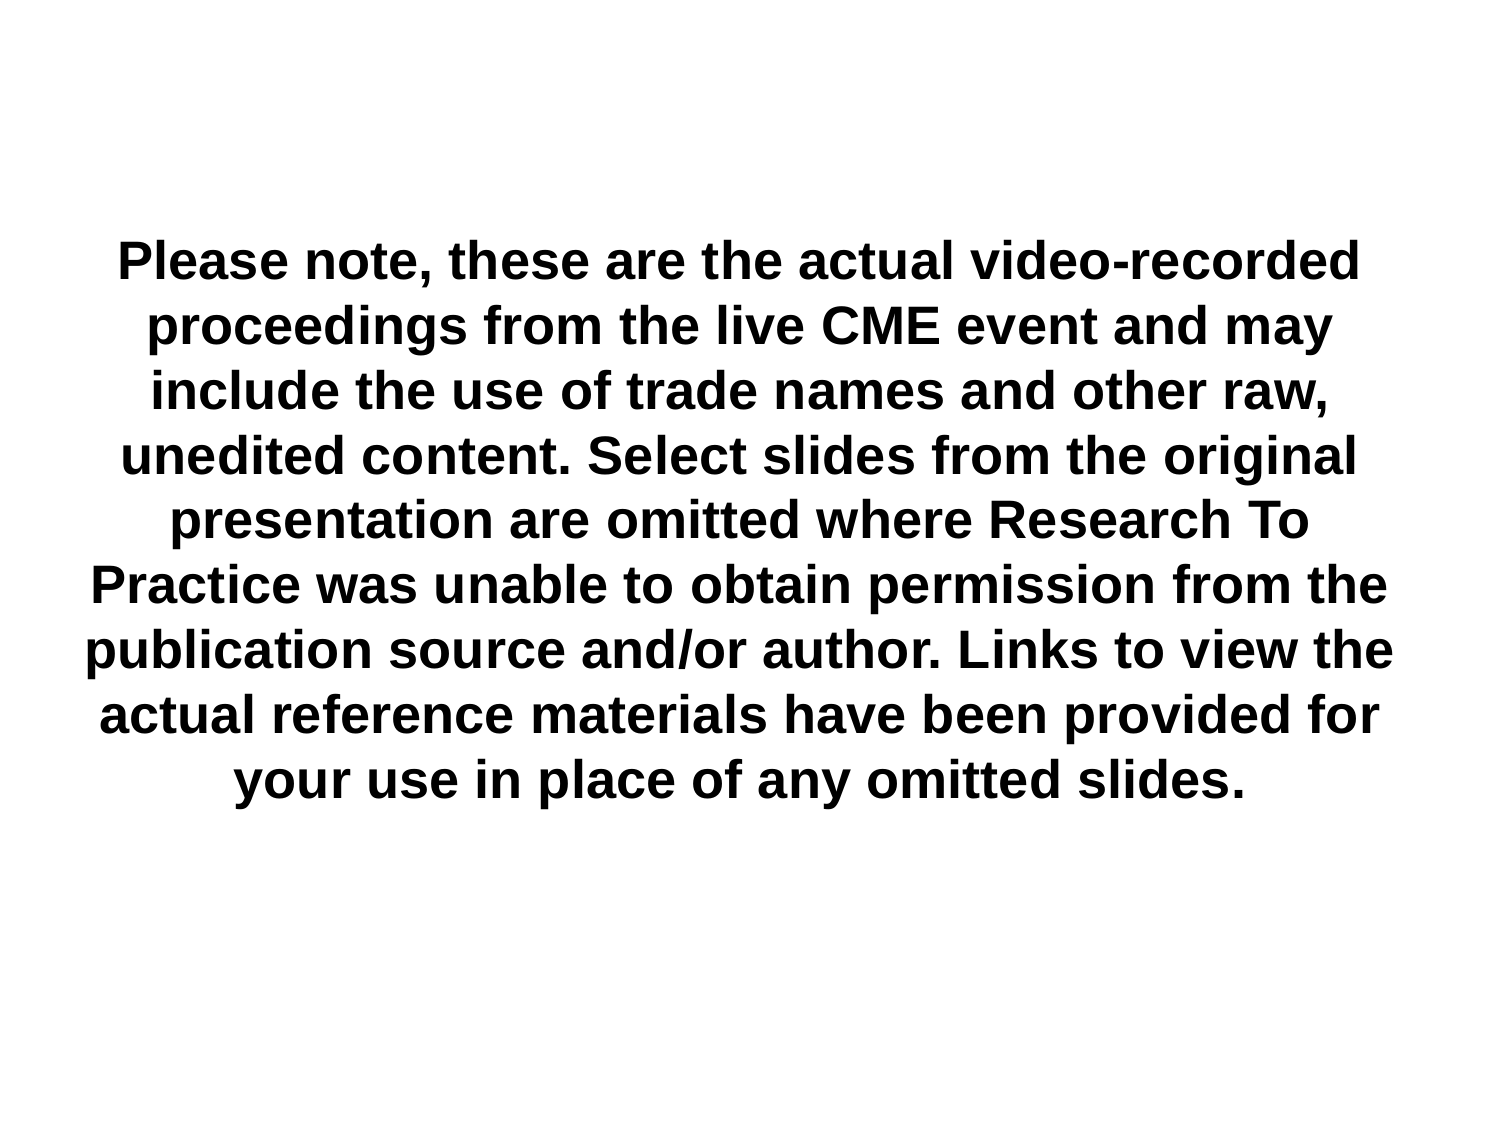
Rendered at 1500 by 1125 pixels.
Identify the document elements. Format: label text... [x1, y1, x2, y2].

text_box Please note, these are the actual video-recorded proceedings from the live CME event and may include the use of trade names and other raw, unedited content. Select slides from the original presentation are omitted where Research To Practice was unable to obtain permission from the publication source and/or author. Links to view the actual reference materials have been provided for your use in place of any omitted slides. [62, 217, 1419, 898]
